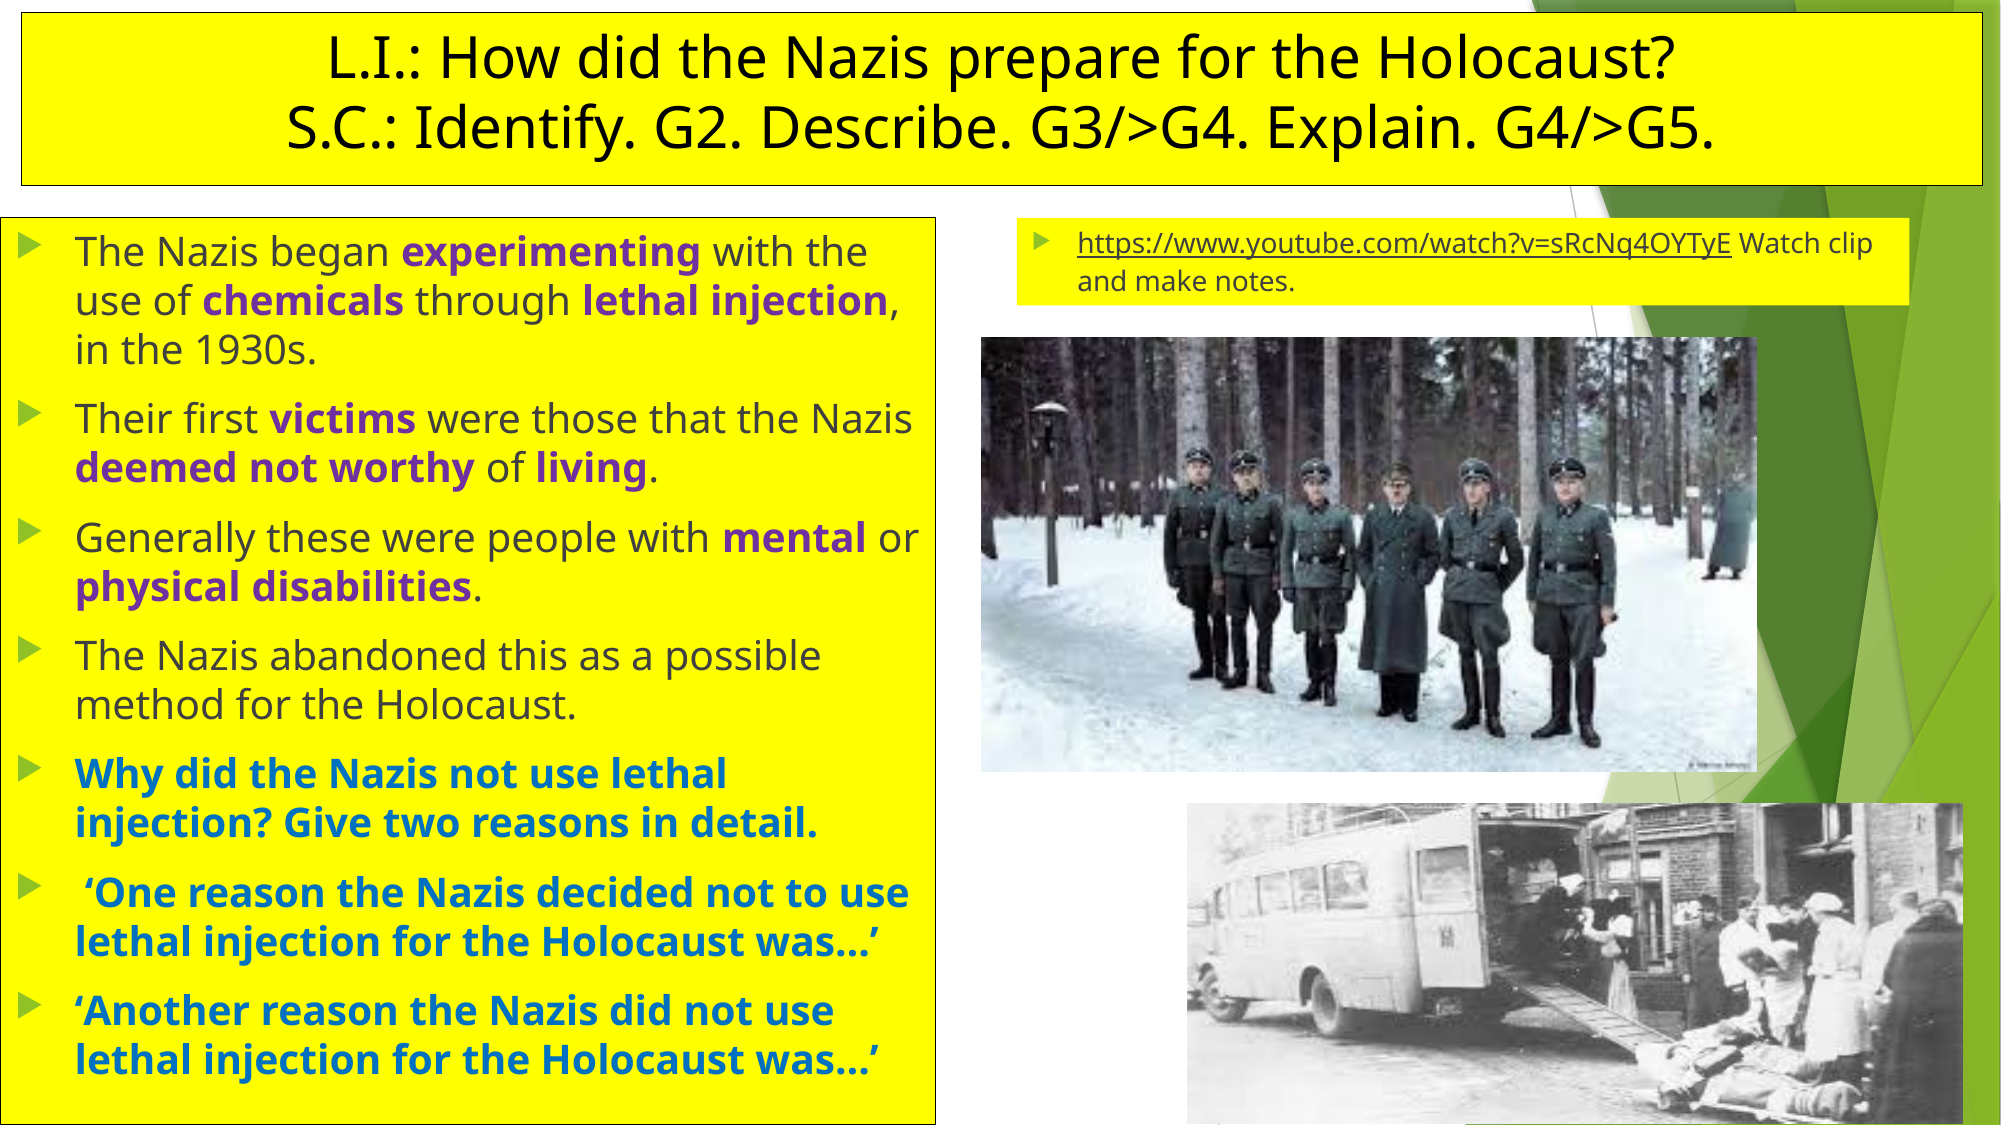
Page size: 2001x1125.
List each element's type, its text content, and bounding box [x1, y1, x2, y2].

title L.I.: How did the Nazis prepare for the Holocaust? S.C.: Identify. G2. Describe. G3/>G4. Explain. G4/>G5. [21, 12, 1983, 186]
picture [980, 336, 1757, 772]
list https://www.youtube.com/watch?v=sRcNq4OYTyE Watch clip and make notes. [1016, 217, 1910, 306]
picture [1186, 802, 1963, 1125]
list The Nazis began experimenting with the use of chemicals through lethal injection, in the 1930s. Their first victims were those that the Nazis deemed not worthy of living. Generally these were people with mental or physical disabilities. The Nazis abandoned this as a possible method for the Holocaust. Why did the Nazis not use lethal injection? Give two reasons in detail. ‘One reason the Nazis decided not to use lethal injection for the Holocaust was…’ ‘Another reason the Nazis did not use lethal injection for the Holocaust was…’ [0, 217, 936, 1125]
